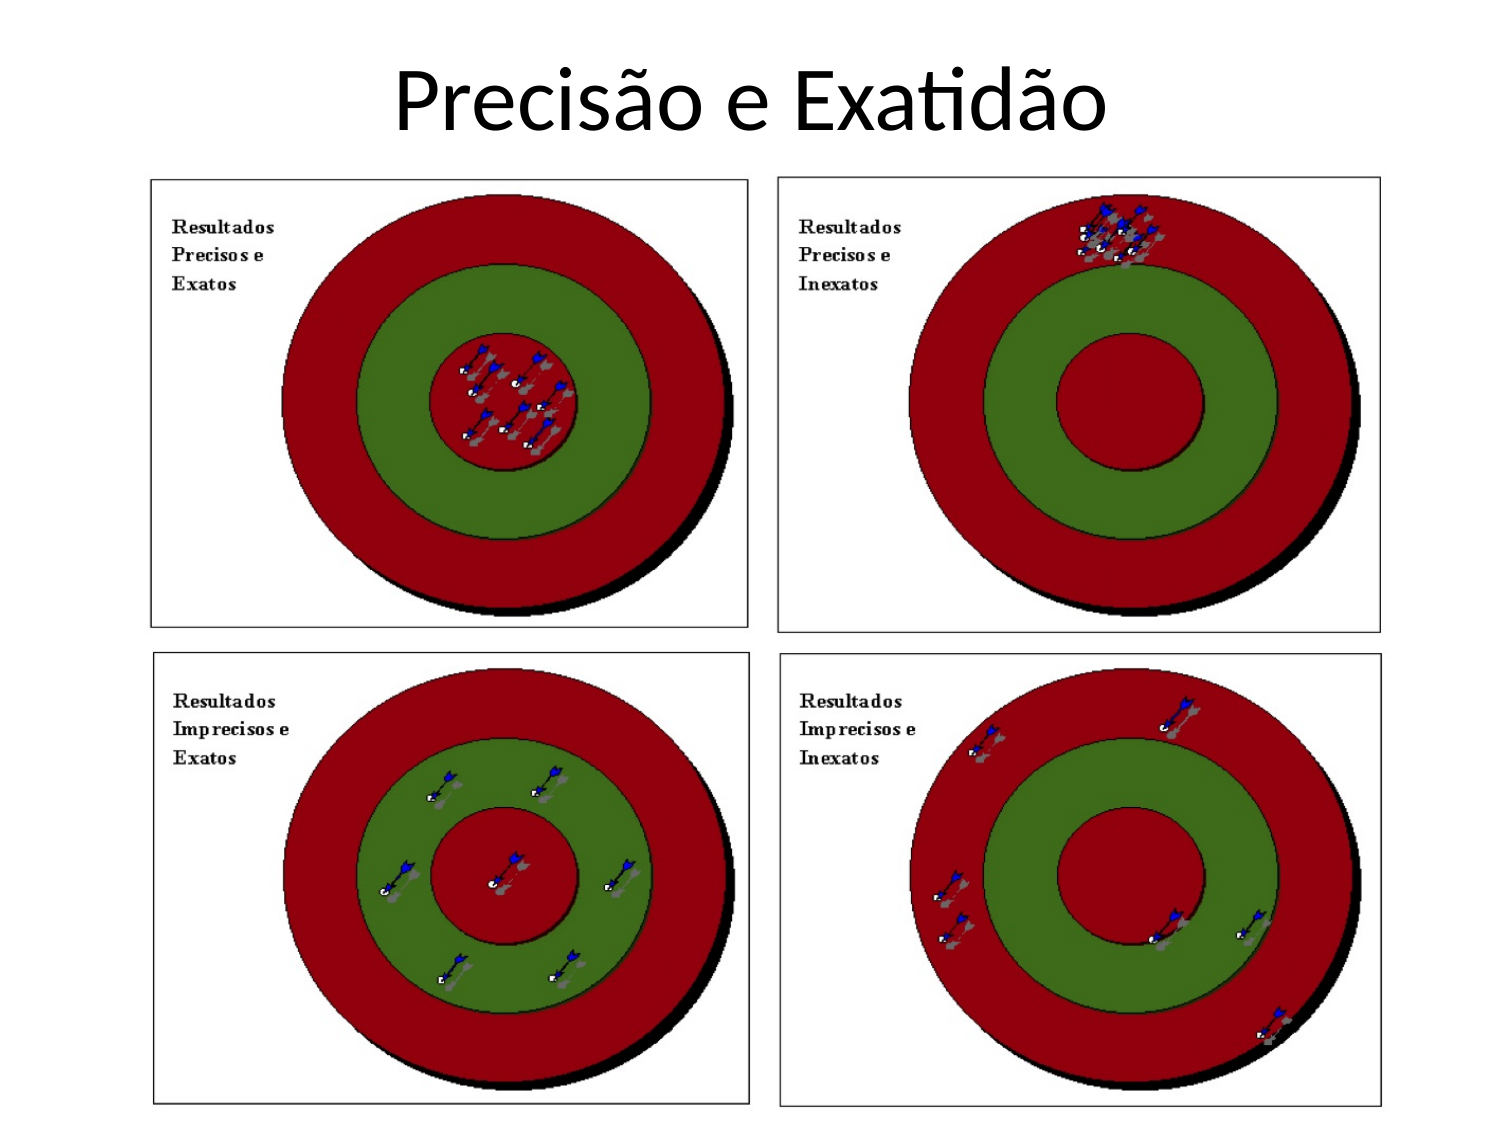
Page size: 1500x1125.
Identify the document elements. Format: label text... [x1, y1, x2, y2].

title Precisão e Exatidão [76, 0, 1427, 188]
picture [135, 164, 1399, 1125]
